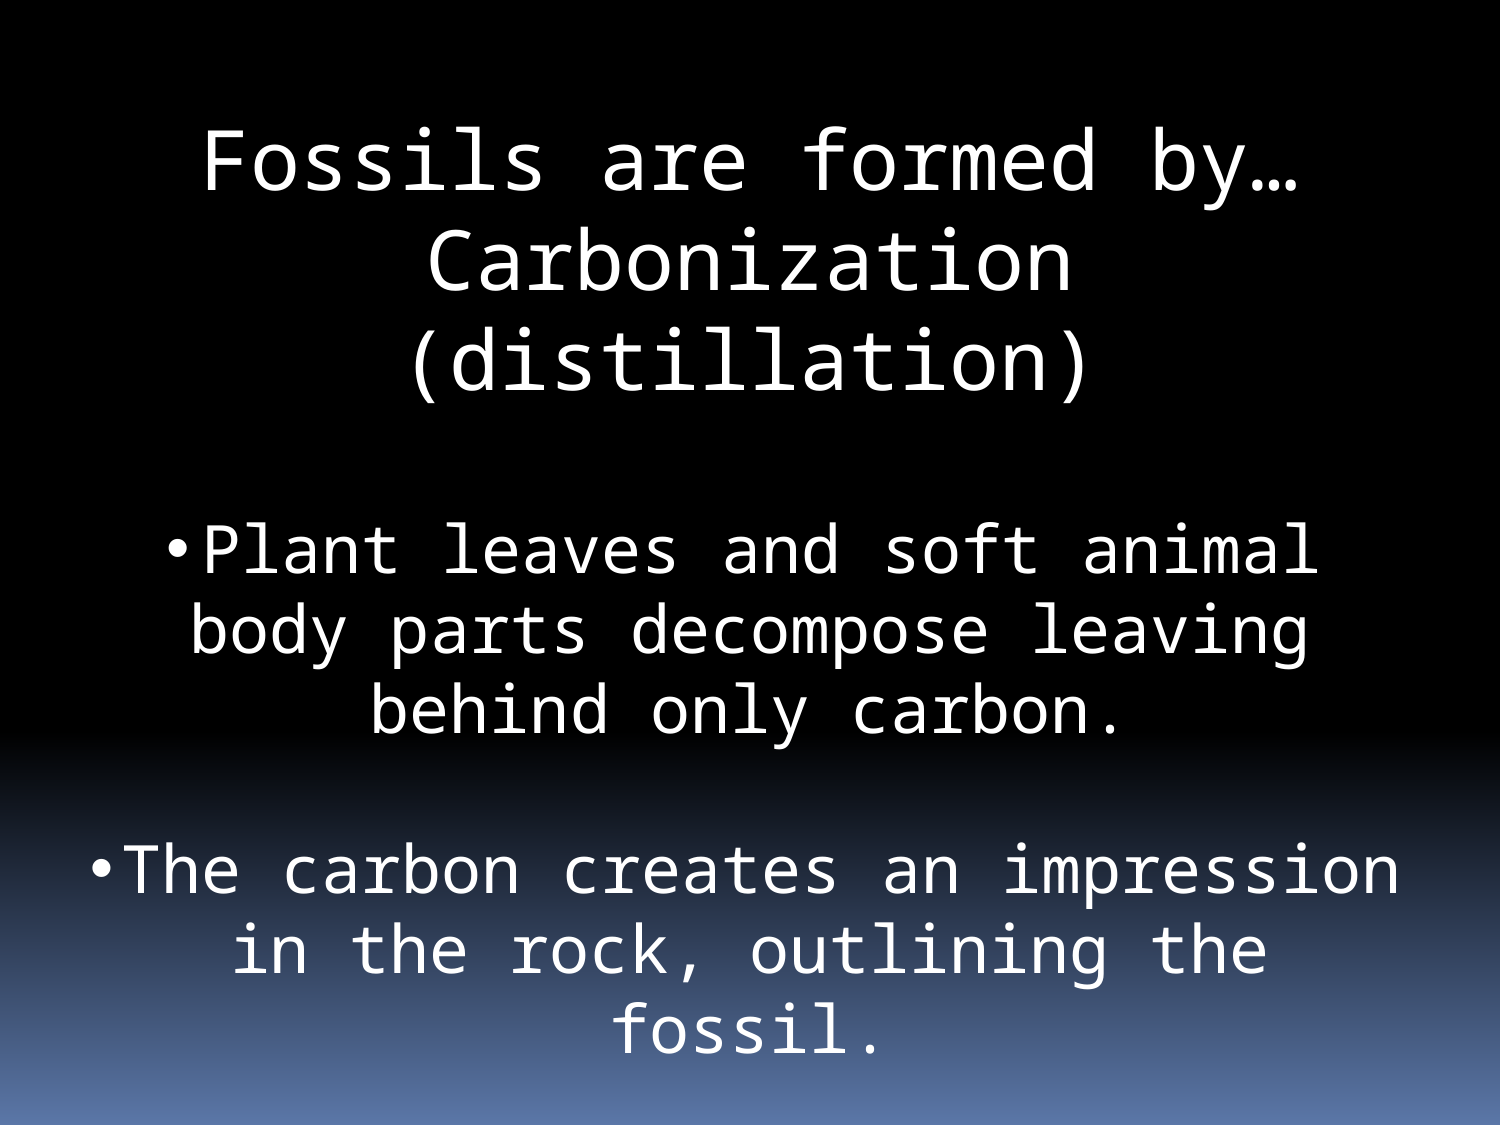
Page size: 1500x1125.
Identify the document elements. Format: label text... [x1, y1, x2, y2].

text_box Fossils are formed by… Carbonization (distillation) Plant leaves and soft animal body parts decompose leaving behind only carbon. The carbon creates an impression in the rock, outlining the fossil. [74, 99, 1425, 1075]
